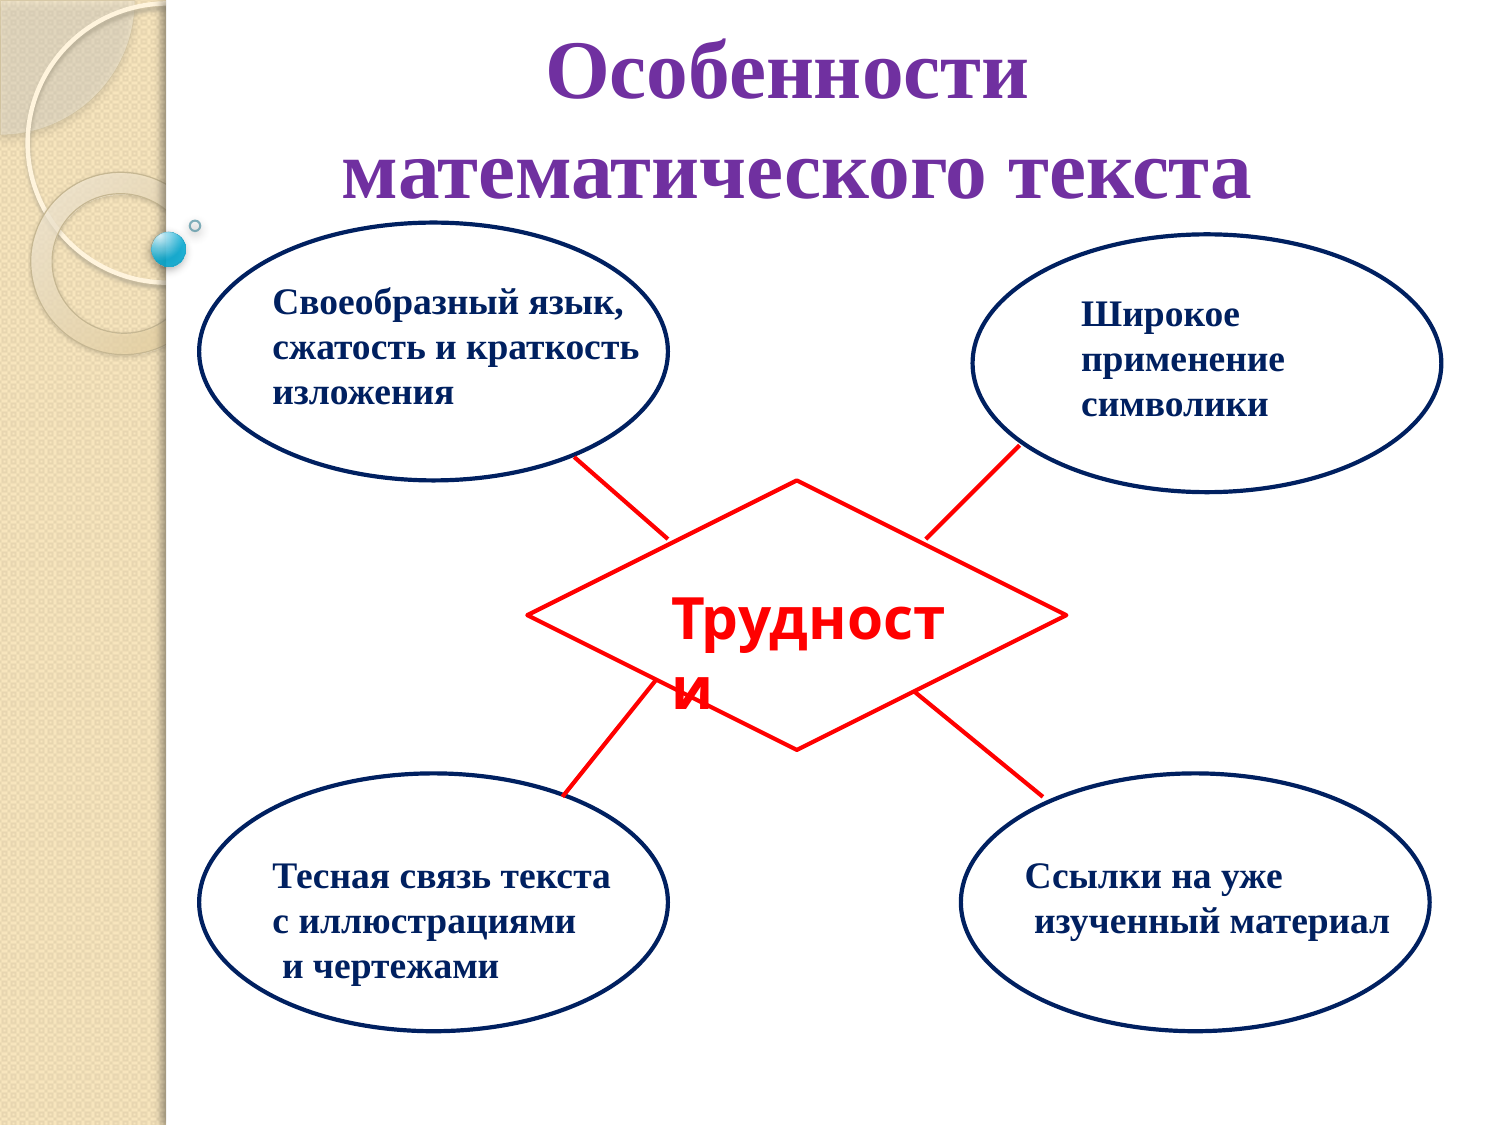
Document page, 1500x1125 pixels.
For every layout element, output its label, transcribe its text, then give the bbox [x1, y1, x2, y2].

text_box Ссылки на уже изученный материал [1009, 843, 1406, 949]
text_box [197, 771, 671, 990]
text_box [525, 478, 989, 680]
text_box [550, 691, 669, 786]
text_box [573, 456, 669, 540]
text_box [995, 577, 1069, 654]
text_box [197, 220, 618, 439]
subtitle [175, 222, 1430, 1079]
text_box [315, 465, 552, 483]
text_box Широкое применение символики [1066, 281, 1407, 431]
text_box [264, 994, 603, 1034]
text_box [958, 771, 1432, 1034]
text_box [913, 691, 1044, 798]
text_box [925, 445, 1020, 540]
text_box [750, 729, 844, 752]
text_box [970, 232, 1444, 495]
text_box Тесная связь текста с иллюстрациями и чертежами [257, 843, 645, 994]
text_box [662, 317, 671, 386]
title Особенности математического текста [187, 35, 1388, 222]
text_box Трудности [656, 574, 995, 729]
text_box Своеобразный язык, сжатость и краткость изложения [257, 269, 662, 465]
